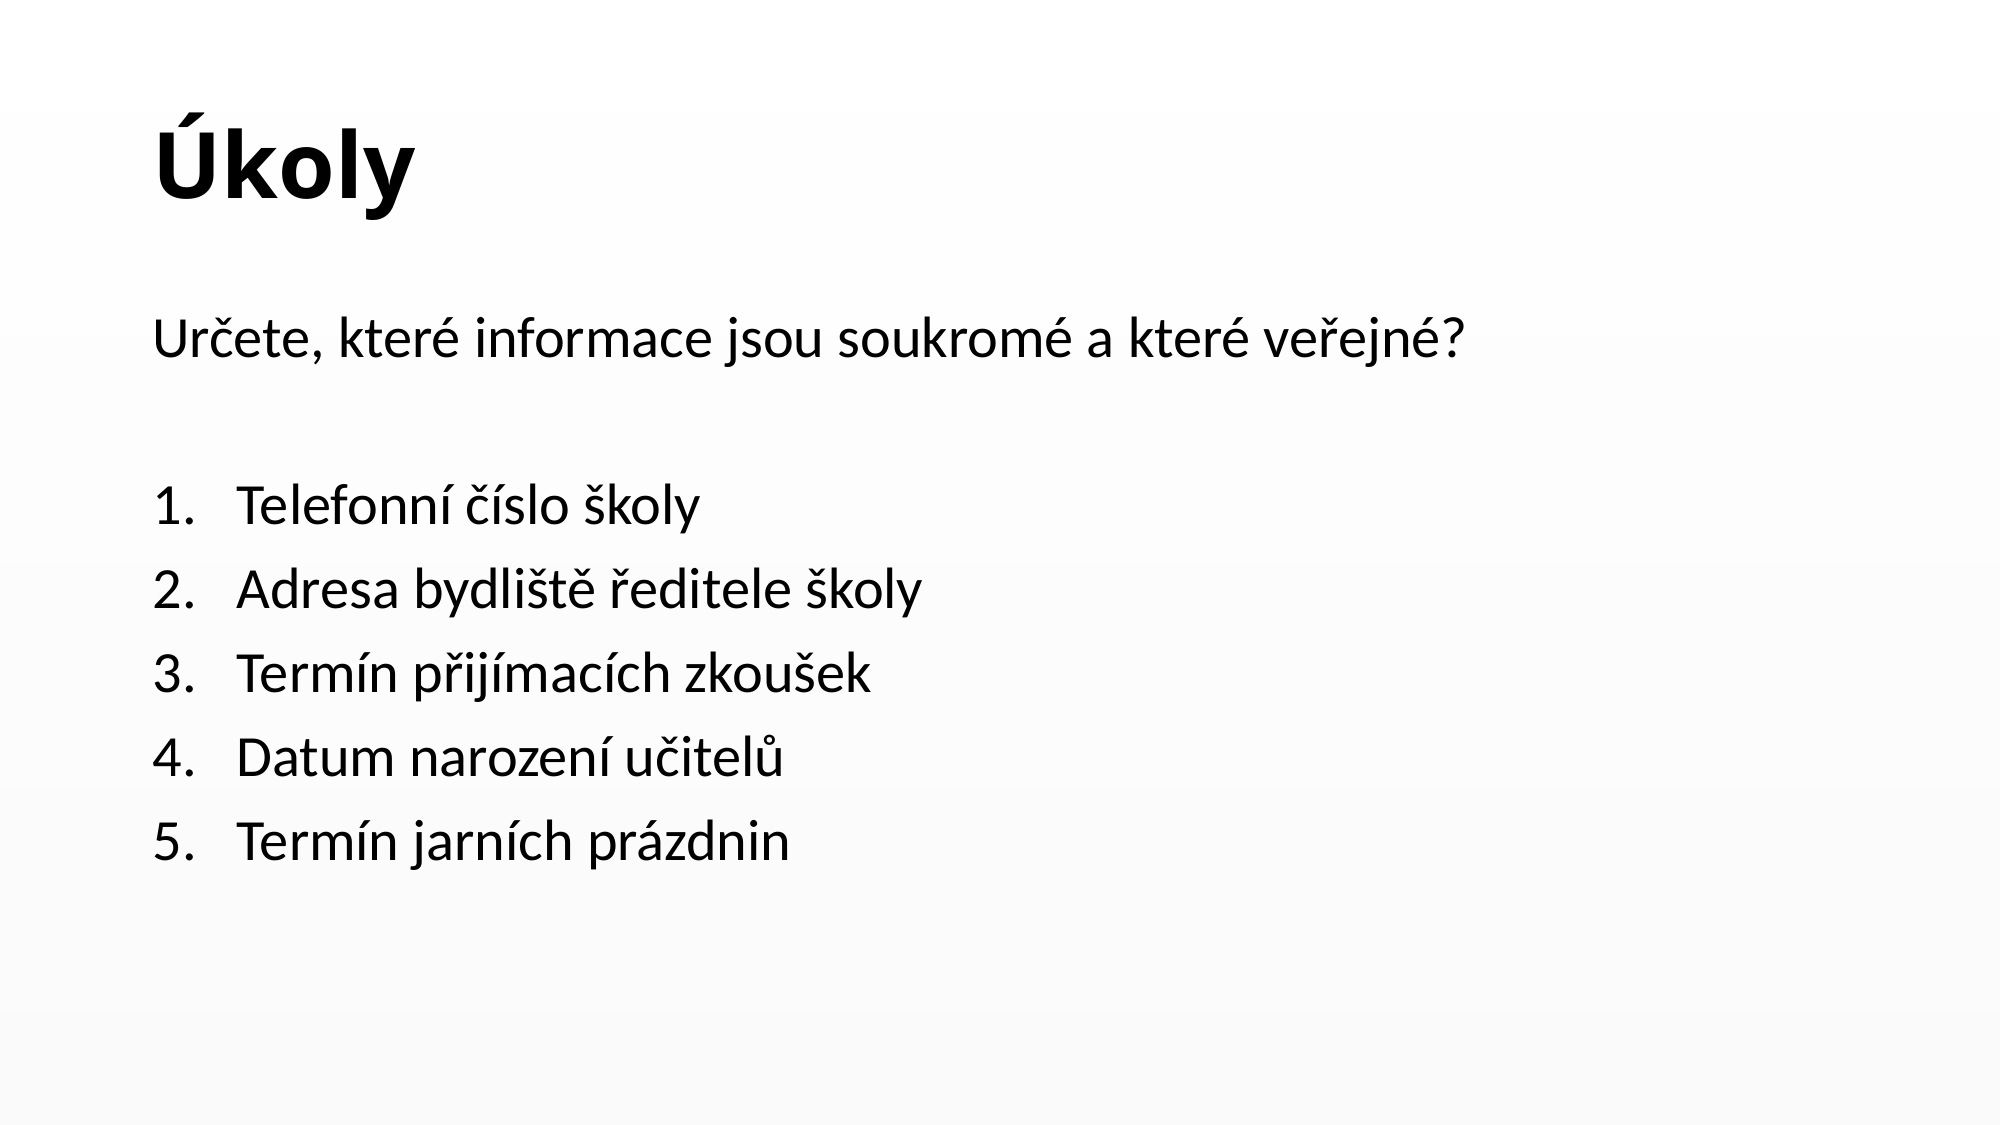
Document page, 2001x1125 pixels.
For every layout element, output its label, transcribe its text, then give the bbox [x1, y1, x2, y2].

title Úkoly [137, 59, 1863, 278]
list Určete, které informace jsou soukromé a které veřejné? Telefonní číslo školy Adresa bydliště ředitele školy Termín přijímacích zkoušek Datum narození učitelů Termín jarních prázdnin [137, 299, 1863, 1014]
